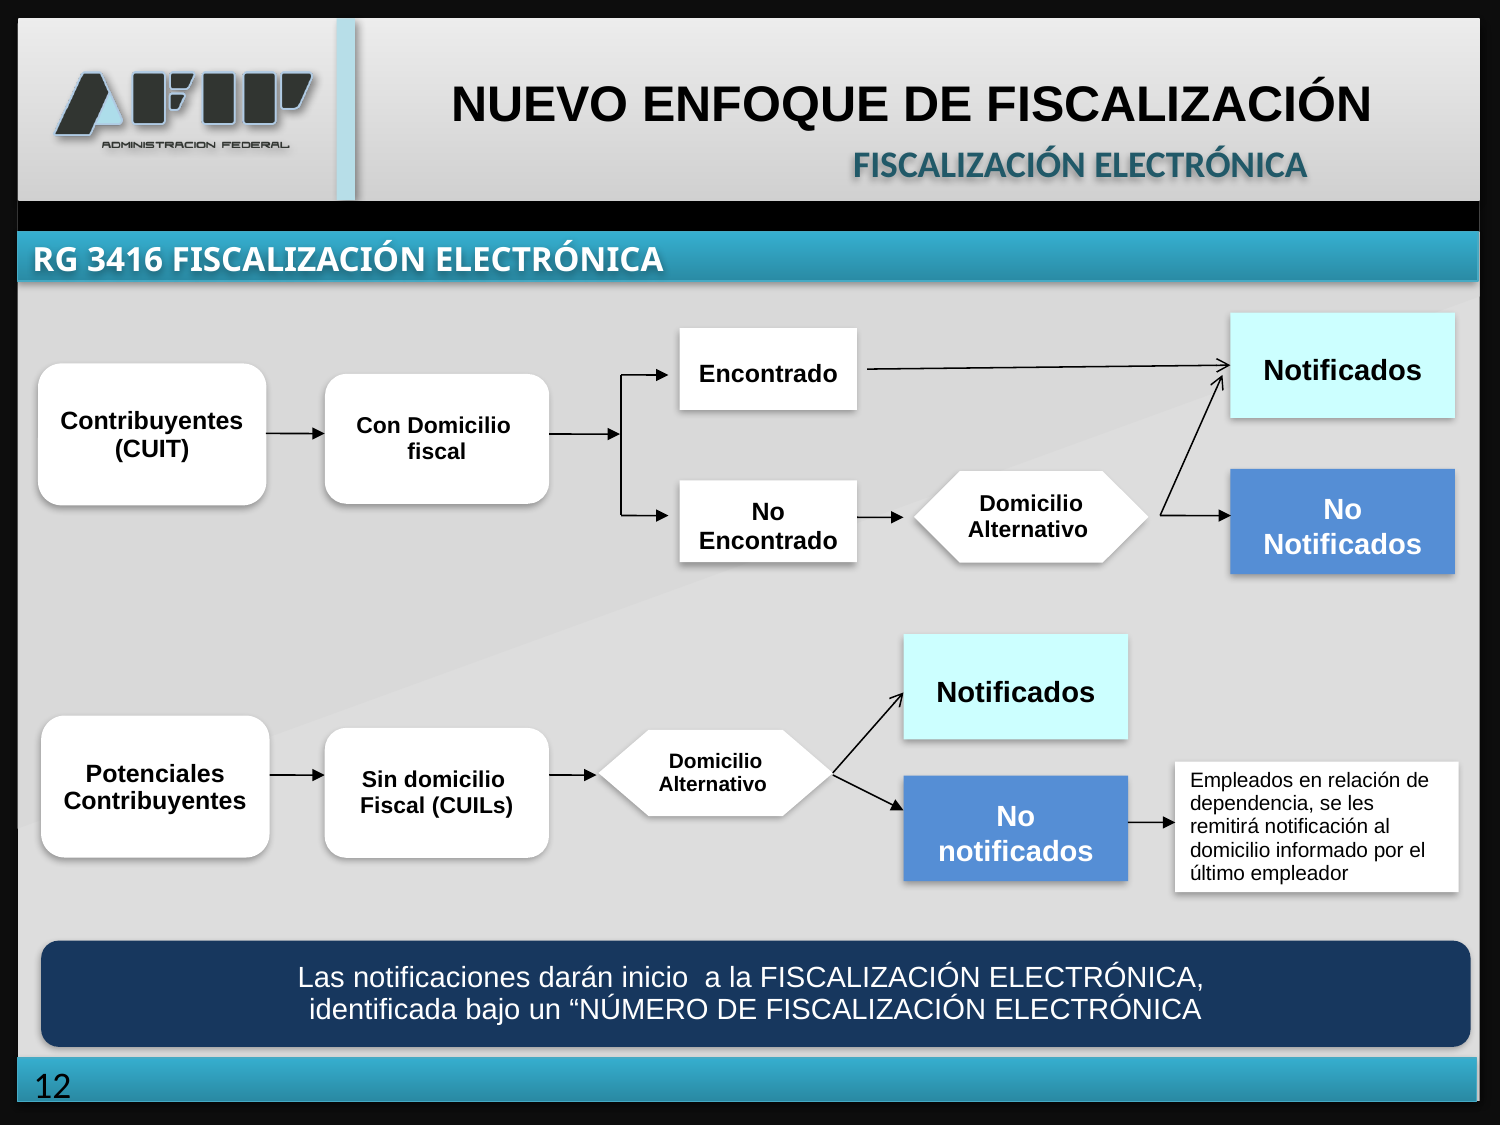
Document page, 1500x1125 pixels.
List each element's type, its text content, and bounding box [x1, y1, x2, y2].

picture [53, 71, 313, 148]
text_box 12 [18, 1046, 369, 1106]
text_box Las notificaciones darán inicio a la FISCALIZACIÓN ELECTRÓNICA, identificada bajo un “NÚMERO DE FISCALIZACIÓN ELECTRÓNICA [41, 940, 1471, 1047]
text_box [40, 633, 1460, 894]
text_box RG 3416 FISCALIZACIÓN ELECTRÓNICA [17, 222, 833, 286]
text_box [37, 312, 1456, 575]
text_box FISCALIZACIÓN ELECTRÓNICA [797, 137, 1365, 194]
text_box [46, 187, 1282, 246]
